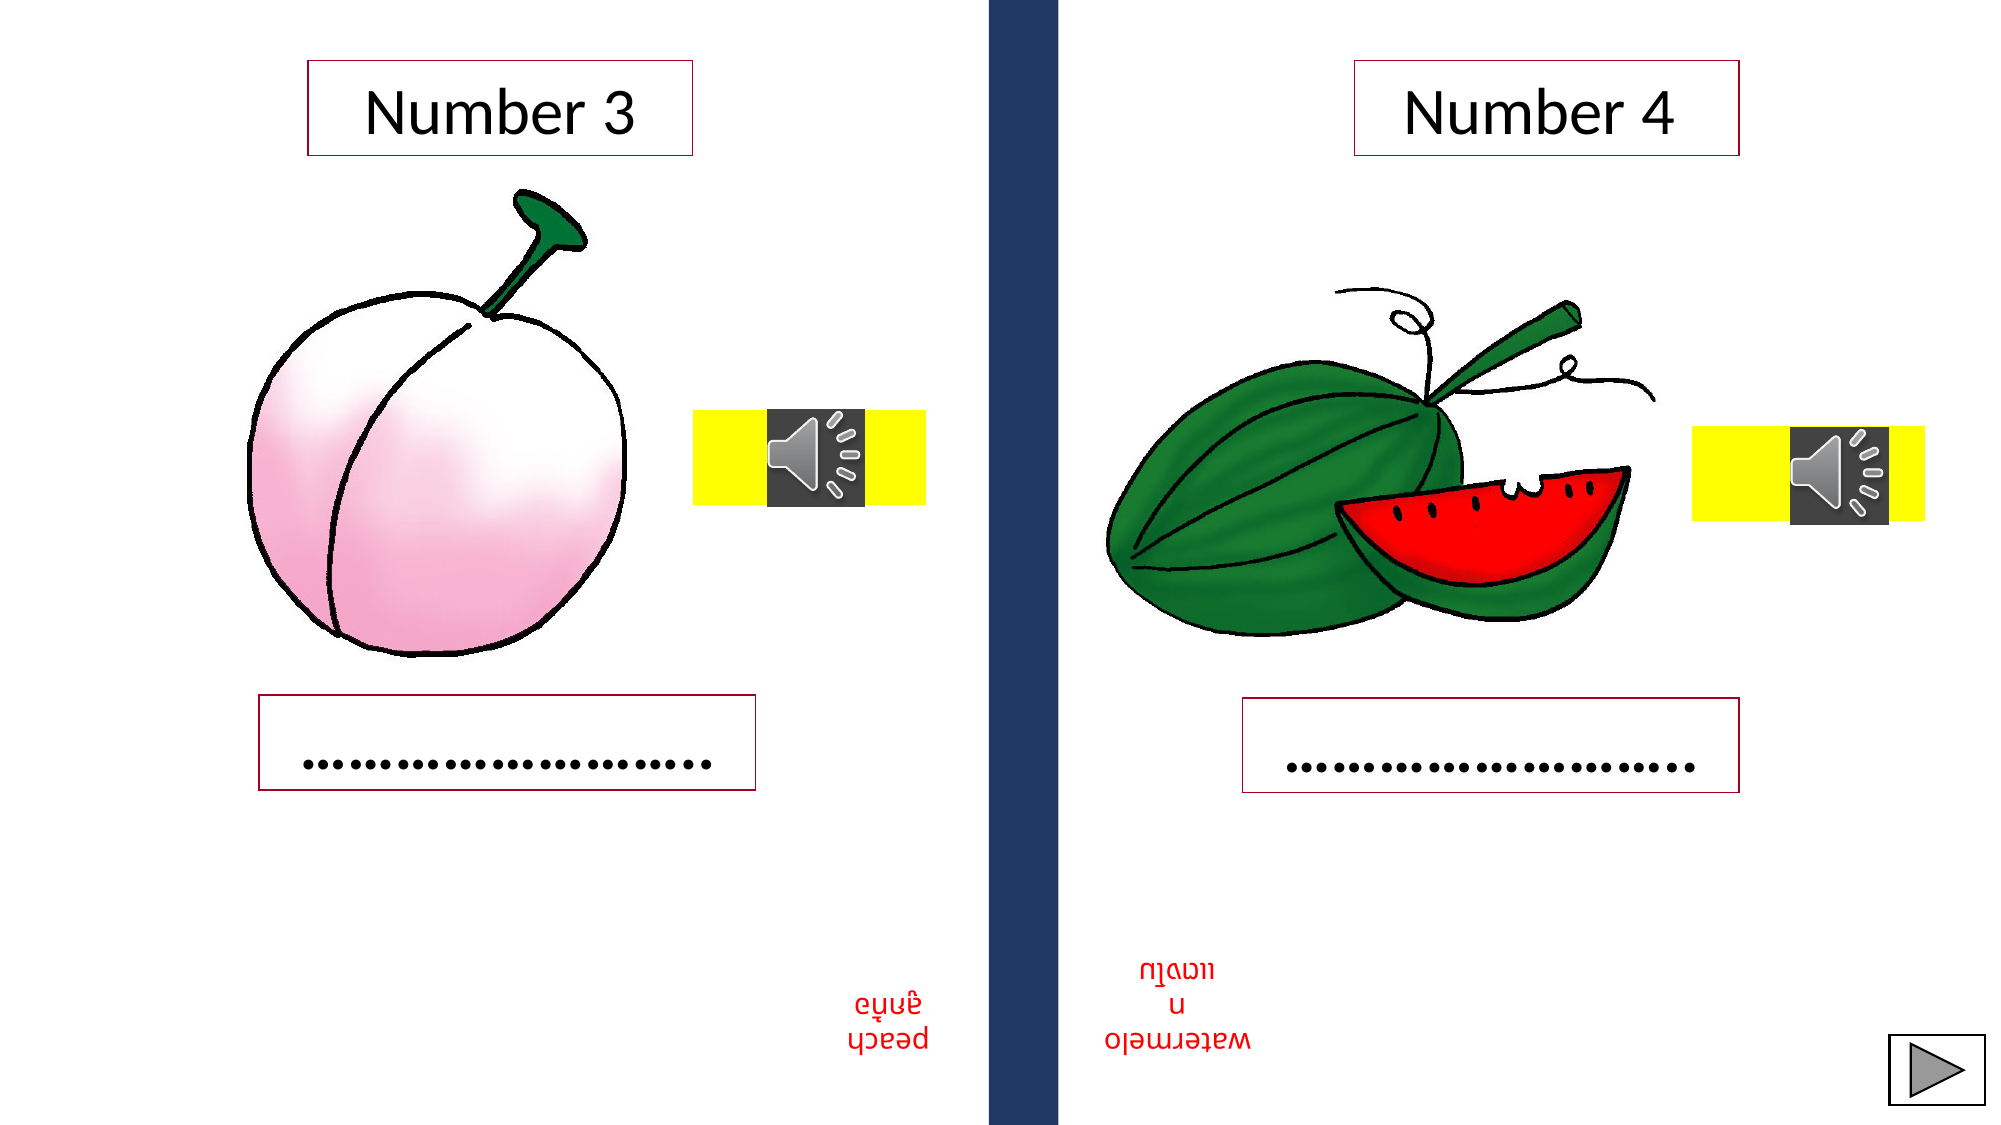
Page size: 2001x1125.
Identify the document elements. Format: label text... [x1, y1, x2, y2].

table_header [867, 410, 926, 505]
picture [1095, 262, 1682, 654]
text_box …………………….. [259, 695, 756, 790]
table_header [1890, 426, 1925, 521]
picture [766, 407, 867, 508]
text_box [988, 0, 1059, 1125]
text_box Number 3 [308, 60, 693, 156]
table_header [1692, 426, 1789, 521]
text_box Number 4 [1354, 60, 1739, 156]
text_box peach ลูกท้อ [799, 985, 978, 1071]
text_box watermelon แตงโม [1080, 950, 1274, 1071]
table_header [693, 410, 766, 505]
picture [1789, 425, 1890, 526]
text_box …………………….. [1242, 697, 1739, 793]
text_box [1888, 1034, 1986, 1106]
picture [232, 180, 659, 672]
